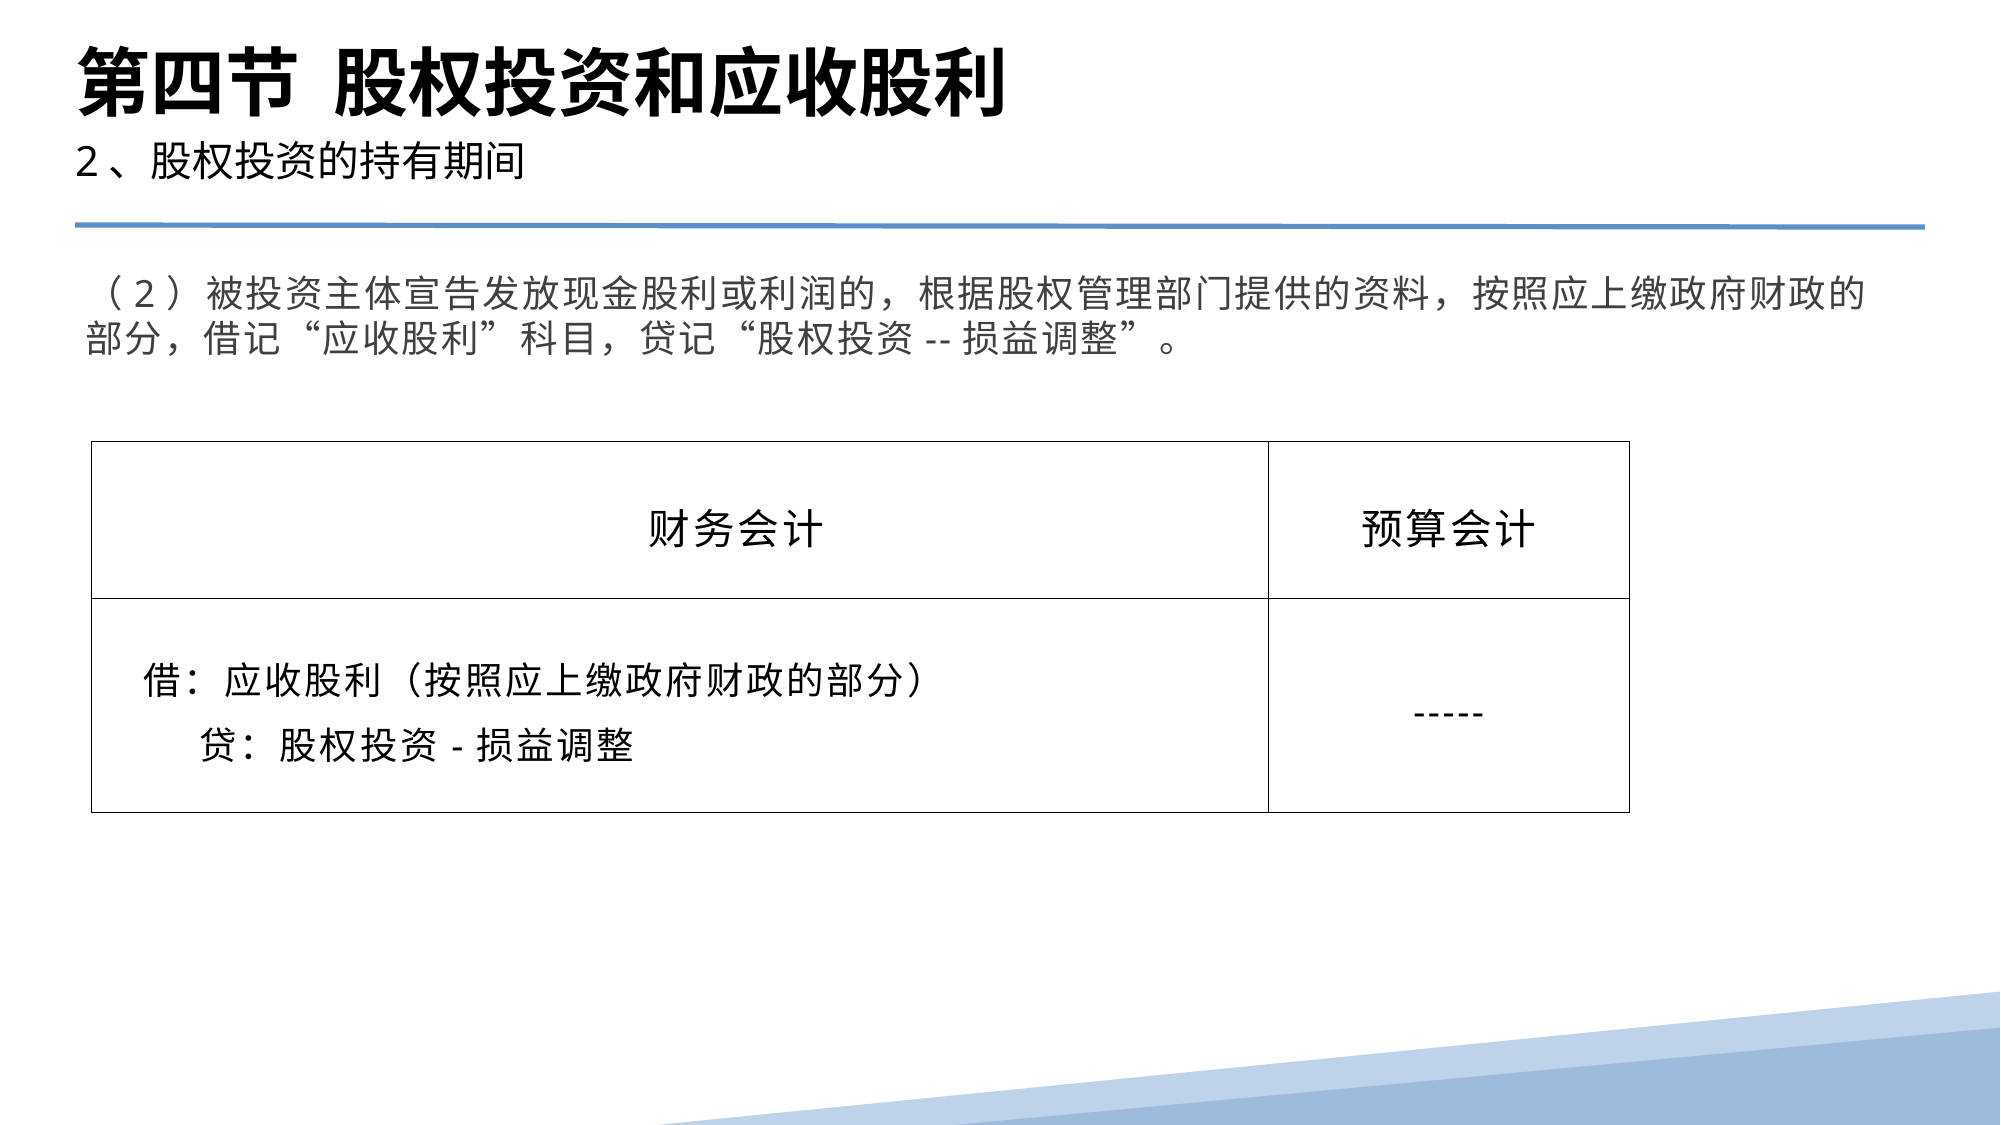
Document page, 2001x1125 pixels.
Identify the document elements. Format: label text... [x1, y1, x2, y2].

table_header 预算会计 [1269, 442, 1629, 598]
text_box （2）被投资主体宣告发放现金股利或利润的，根据股权管理部门提供的资料，按照应上缴政府财政的部分，借记“应收股利”科目，贷记“股权投资--损益调整”。 [75, 252, 1904, 432]
text_box 第四节 股权投资和应收股利 [75, 24, 1925, 124]
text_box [74, 224, 1925, 228]
table_header 财务会计 [92, 442, 1268, 598]
table_cell ----- [1269, 599, 1629, 812]
text_box 2、股权投资的持有期间 [75, 124, 1925, 200]
table_cell 借：应收股利（按照应上缴政府财政的部分） 贷：股权投资-损益调整 [92, 599, 1268, 812]
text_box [656, 991, 2000, 1125]
